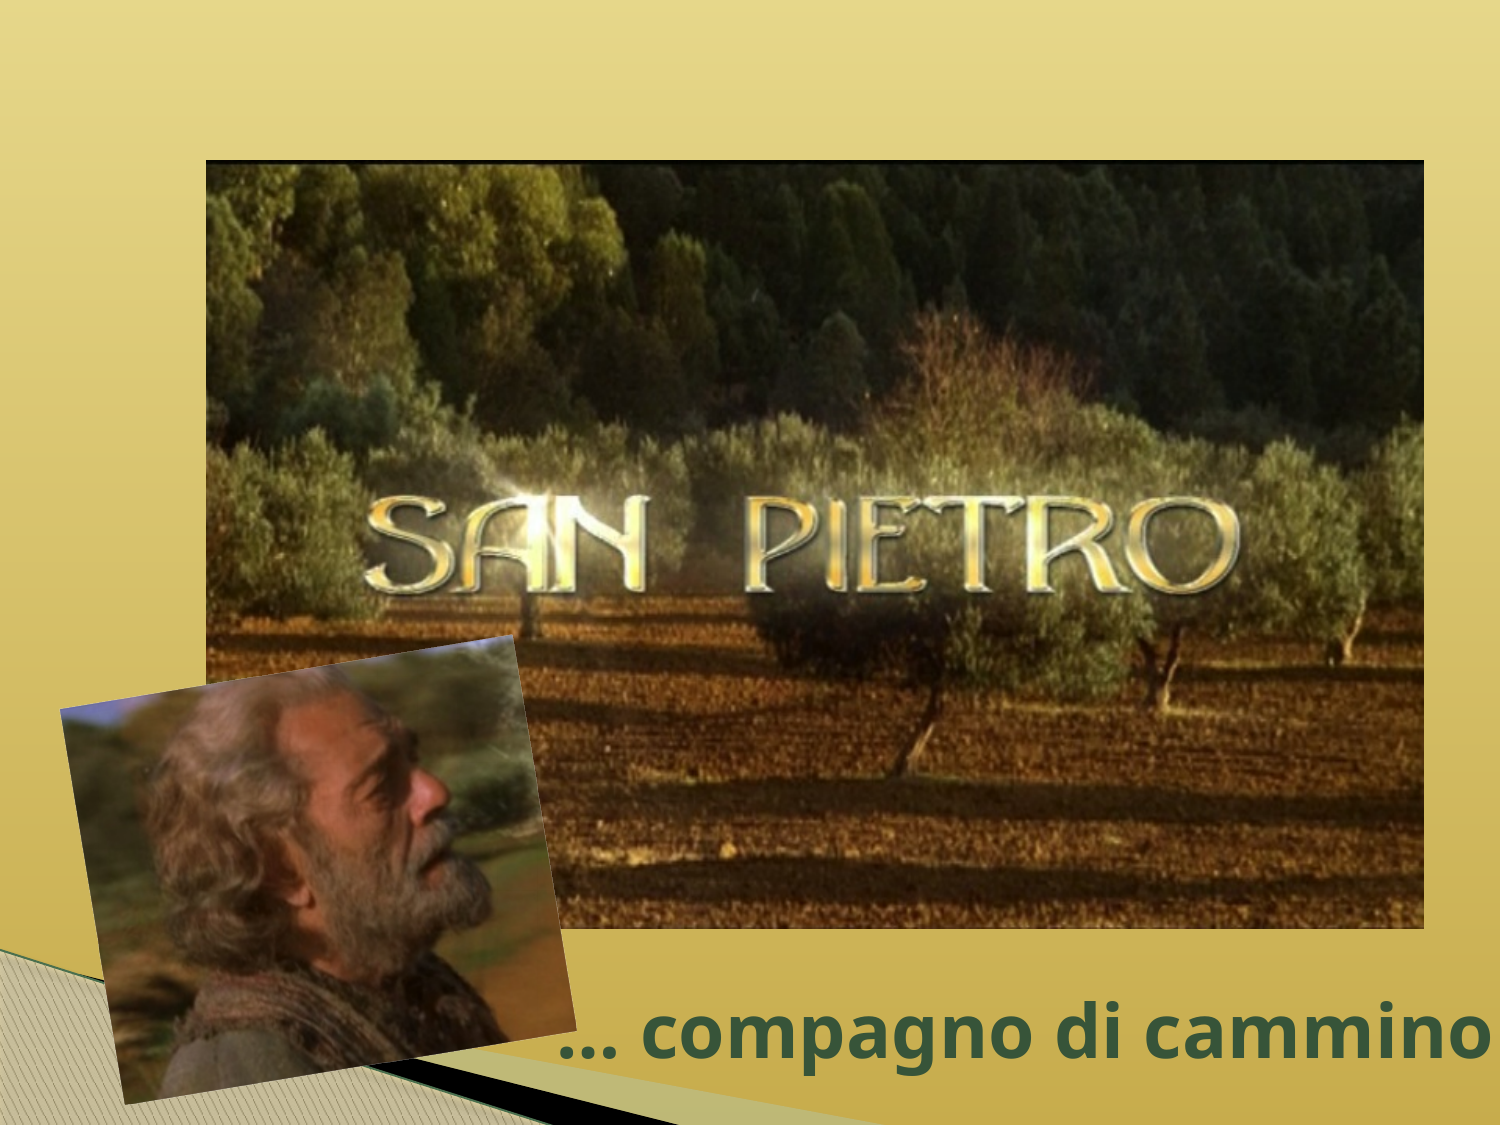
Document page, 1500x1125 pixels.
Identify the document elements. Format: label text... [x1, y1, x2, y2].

picture [60, 160, 1424, 1104]
text_box … compagno di cammino [547, 975, 1500, 1081]
